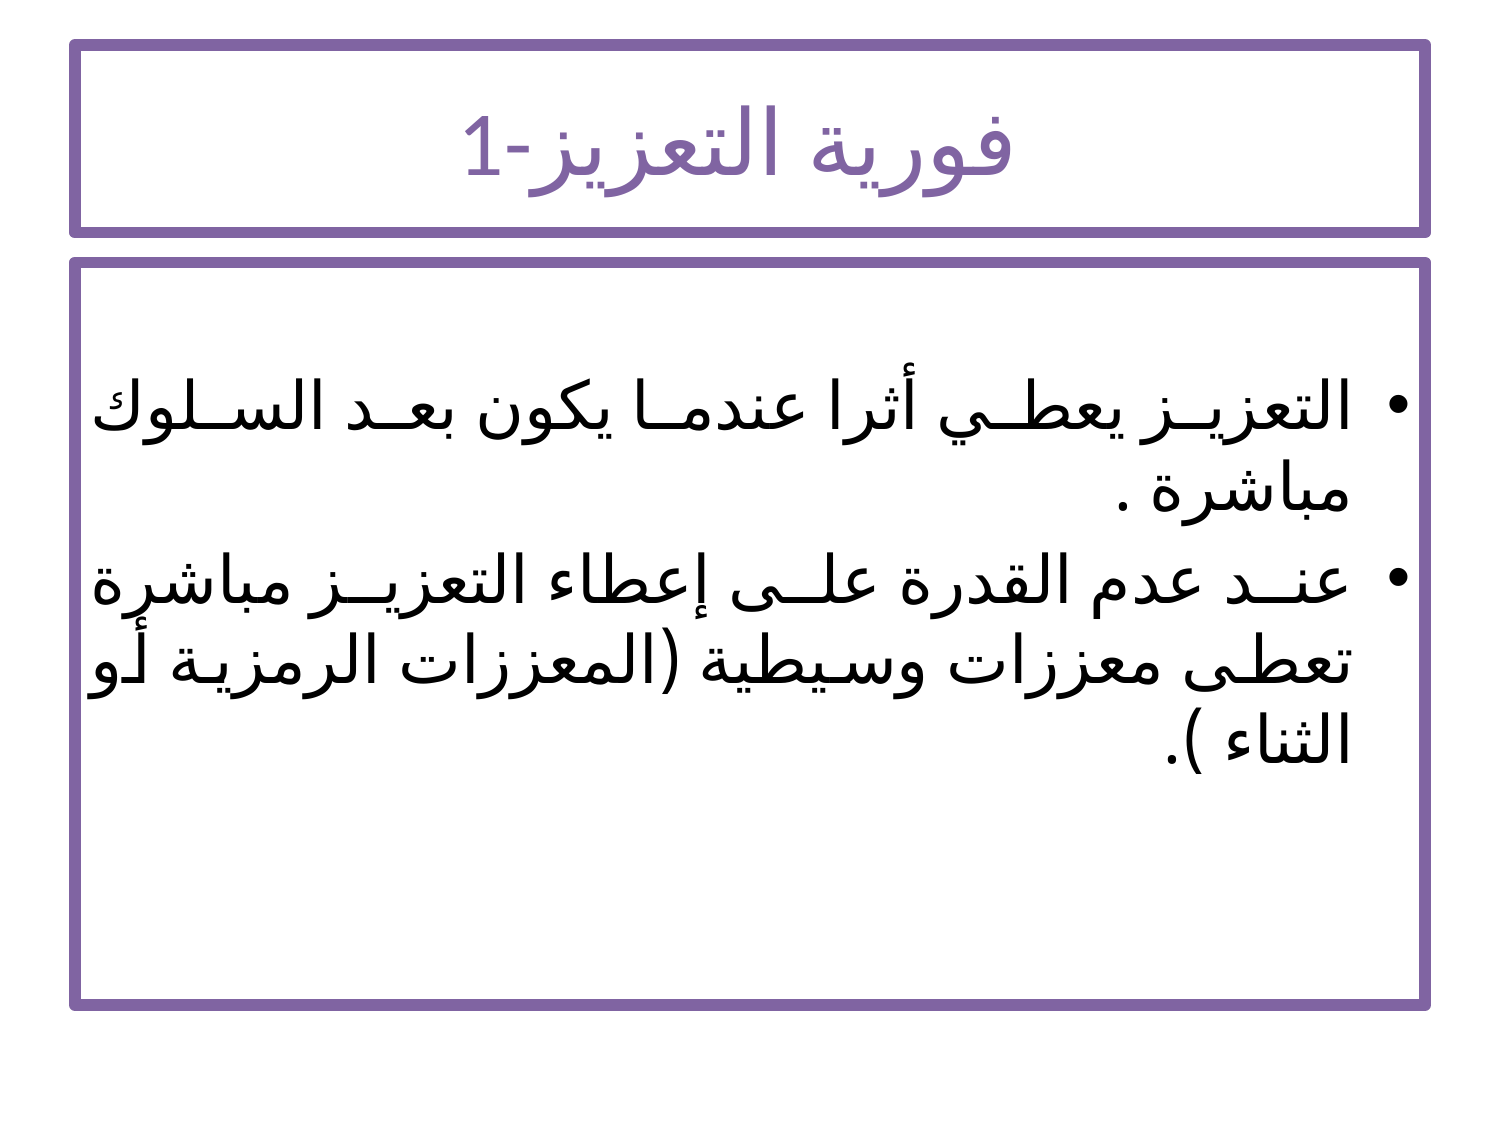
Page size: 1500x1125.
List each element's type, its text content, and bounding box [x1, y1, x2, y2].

list التعزيز يعطي أثرا عندما يكون بعد السلوك مباشرة . عند عدم القدرة على إعطاء التعزيز مباشرة تعطى معززات وسيطية (المعززات الرمزية أو الثناء ). [75, 262, 1425, 1005]
title 1-فورية التعزيز [75, 45, 1425, 233]
